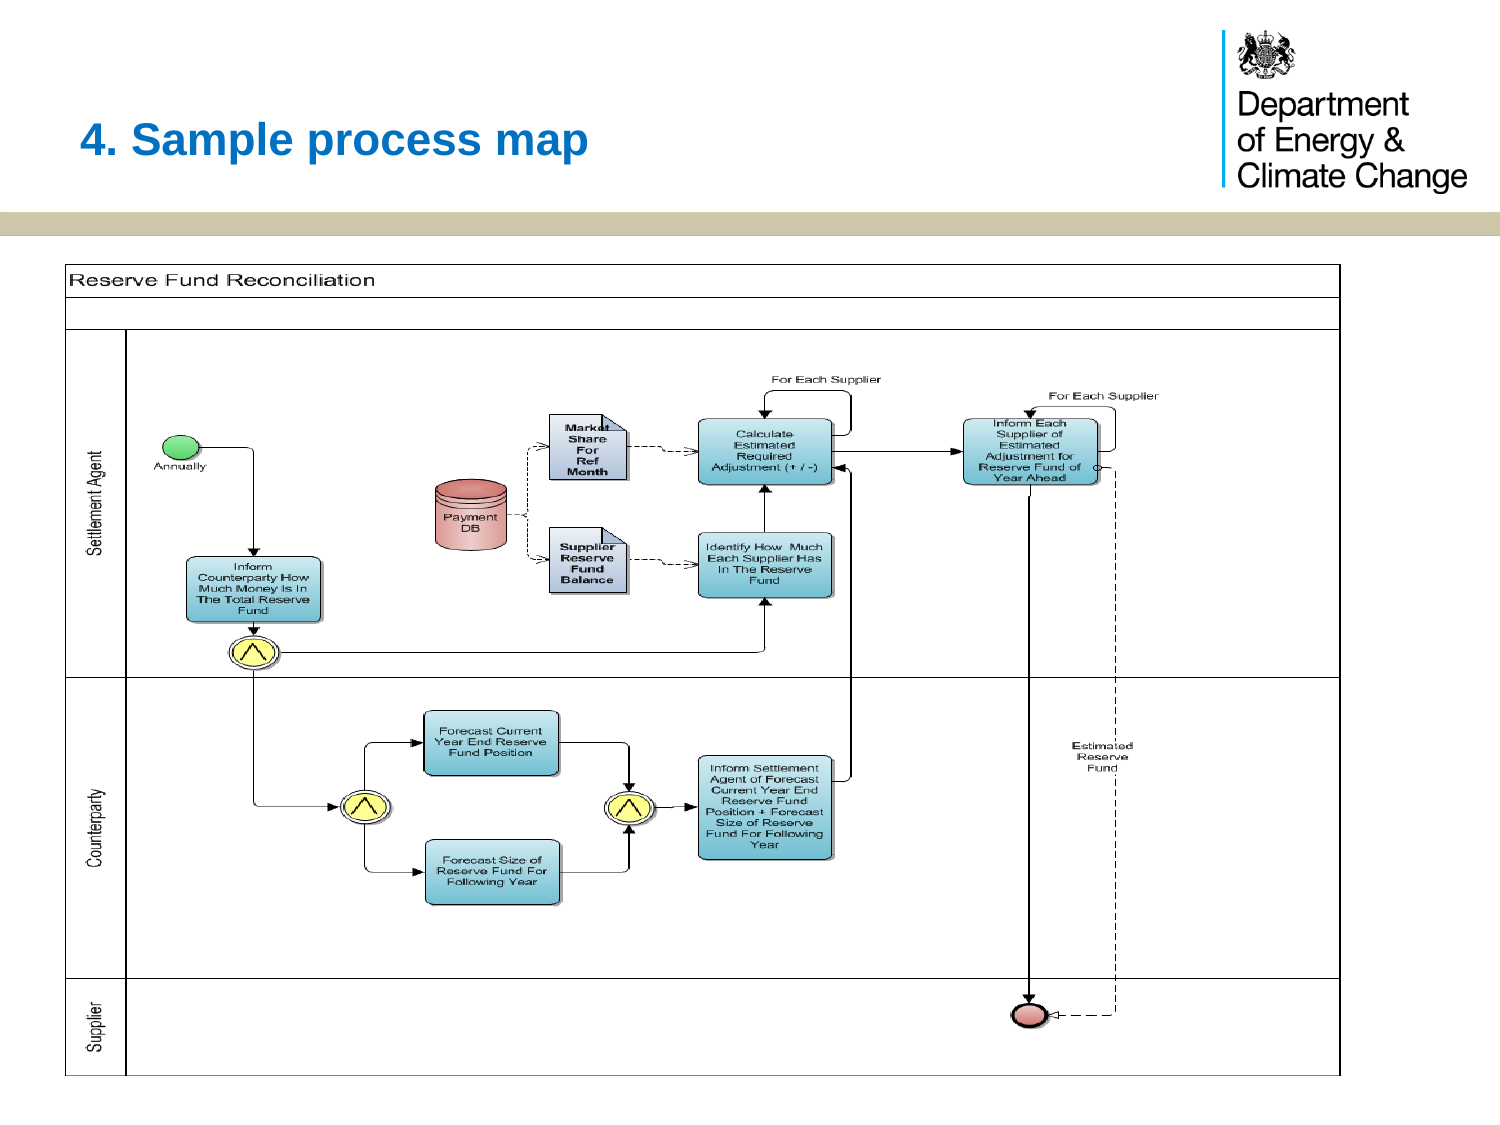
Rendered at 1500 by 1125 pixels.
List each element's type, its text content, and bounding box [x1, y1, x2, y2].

picture [0, 208, 1500, 236]
title 4. Sample process map [64, 101, 952, 185]
picture [64, 263, 1341, 1076]
picture [1222, 30, 1467, 194]
